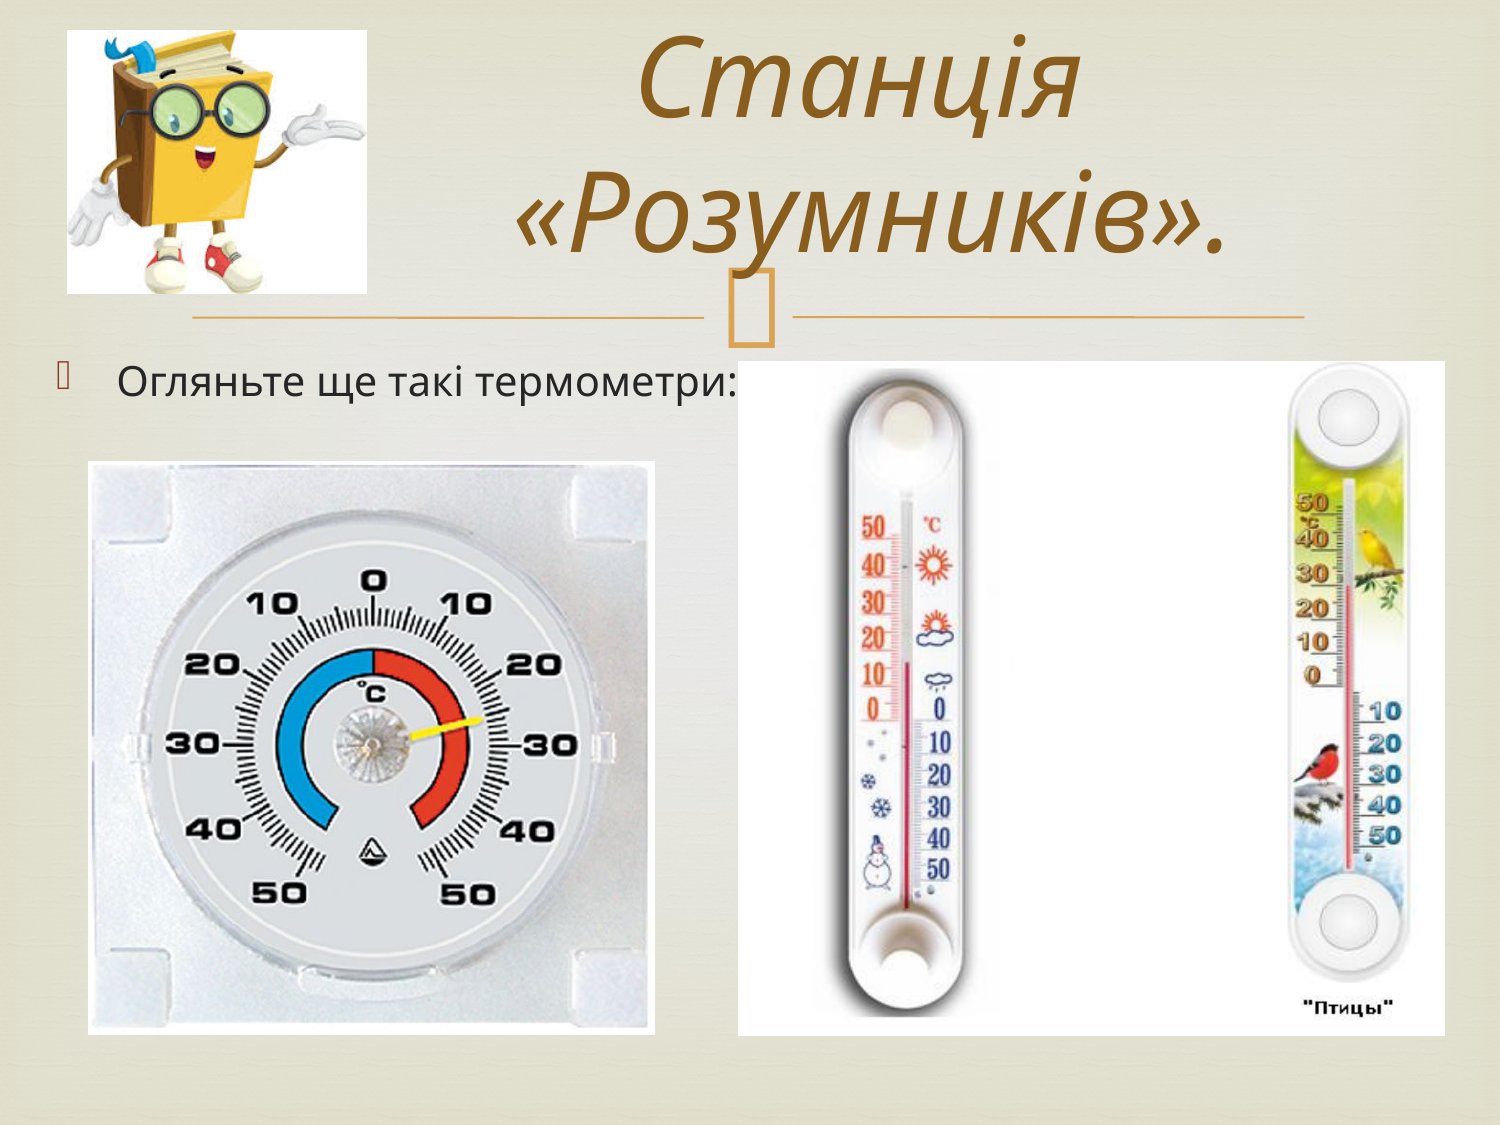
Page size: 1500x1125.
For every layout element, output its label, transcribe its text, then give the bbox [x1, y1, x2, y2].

title Станція «Розумників». [373, 120, 1441, 294]
picture [87, 461, 656, 1036]
list Огляньте ще такі термометри: [41, 347, 1312, 984]
picture [737, 360, 1446, 1036]
picture [66, 30, 368, 294]
